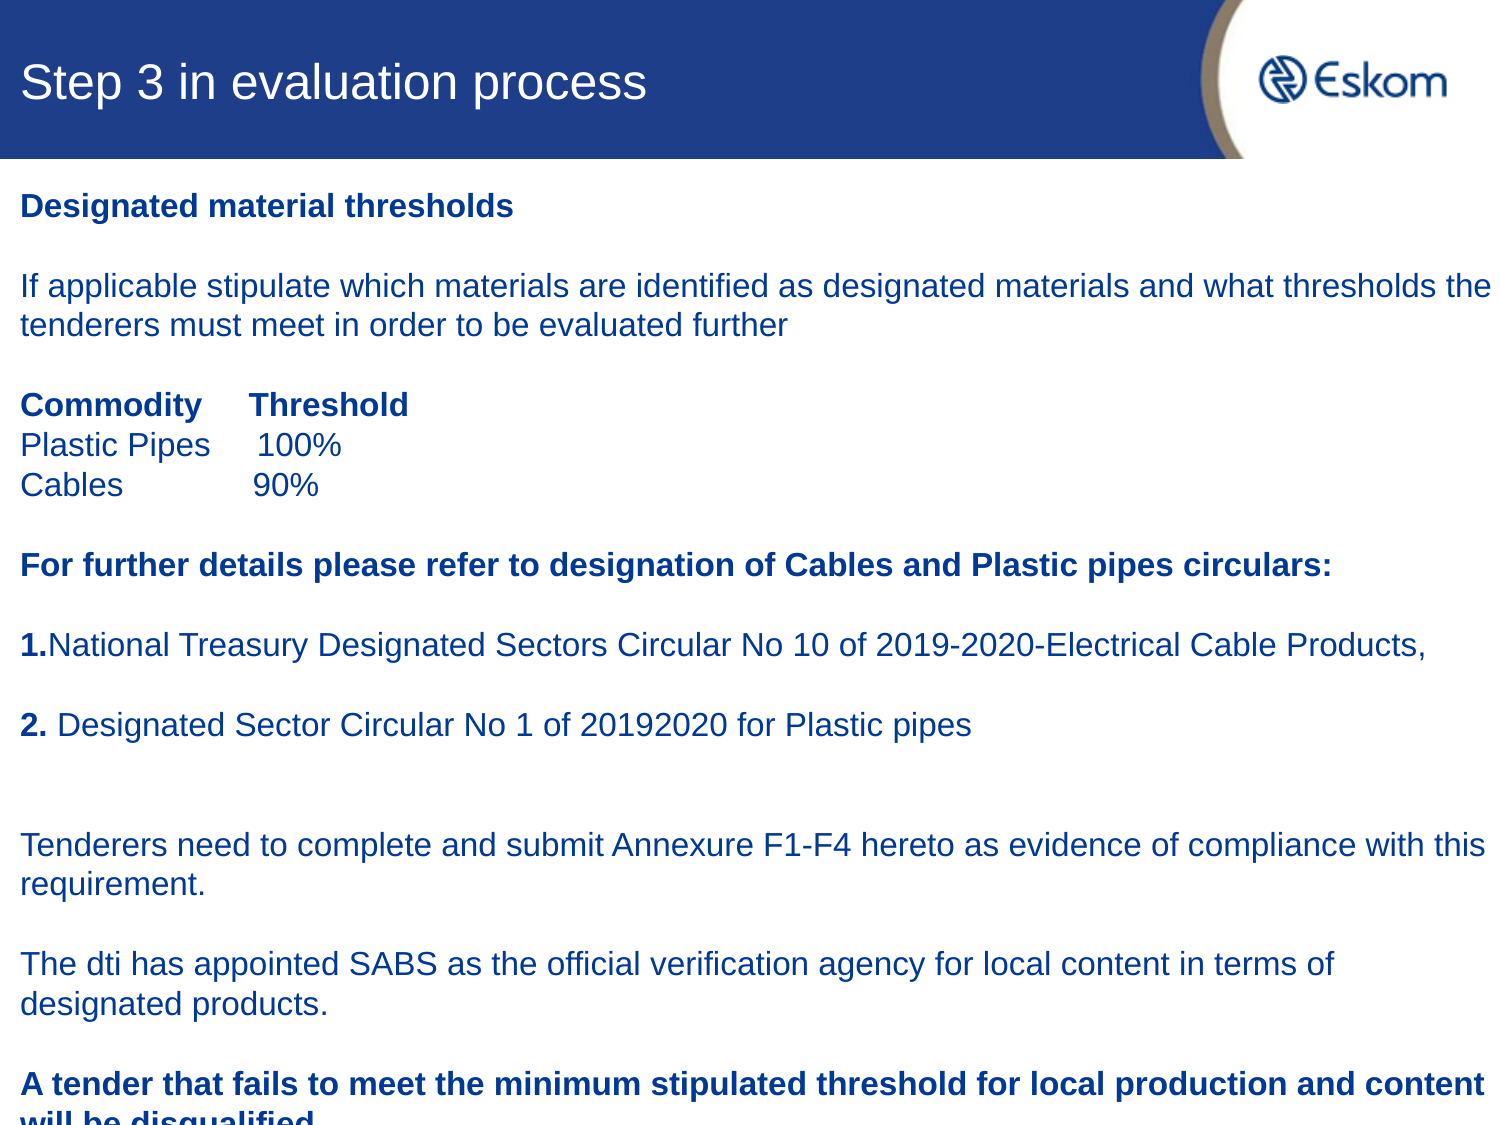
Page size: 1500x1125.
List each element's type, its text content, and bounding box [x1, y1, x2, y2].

picture [1257, 55, 1450, 104]
picture [0, 0, 1246, 159]
list Designated material thresholds If applicable stipulate which materials are identified as designated materials and what thresholds the tenderers must meet in order to be evaluated further Commodity Threshold Plastic Pipes 100% Cables 90% For further details please refer to designation of Cables and Plastic pipes circulars: 1.National Treasury Designated Sectors Circular No 10 of 2019-2020-Electrical Cable Products, 2. Designated Sector Circular No 1 of 20192020 for Plastic pipes Tenderers need to complete and submit Annexure F1-F4 hereto as evidence of compliance with this requirement. The dti has appointed SABS as the official verification agency for local content in terms of designated products. A tender that fails to meet the minimum stipulated threshold for local production and content will be disqualified. [19, 183, 1500, 1125]
title Step 3 in evaluation process [20, 49, 1169, 110]
